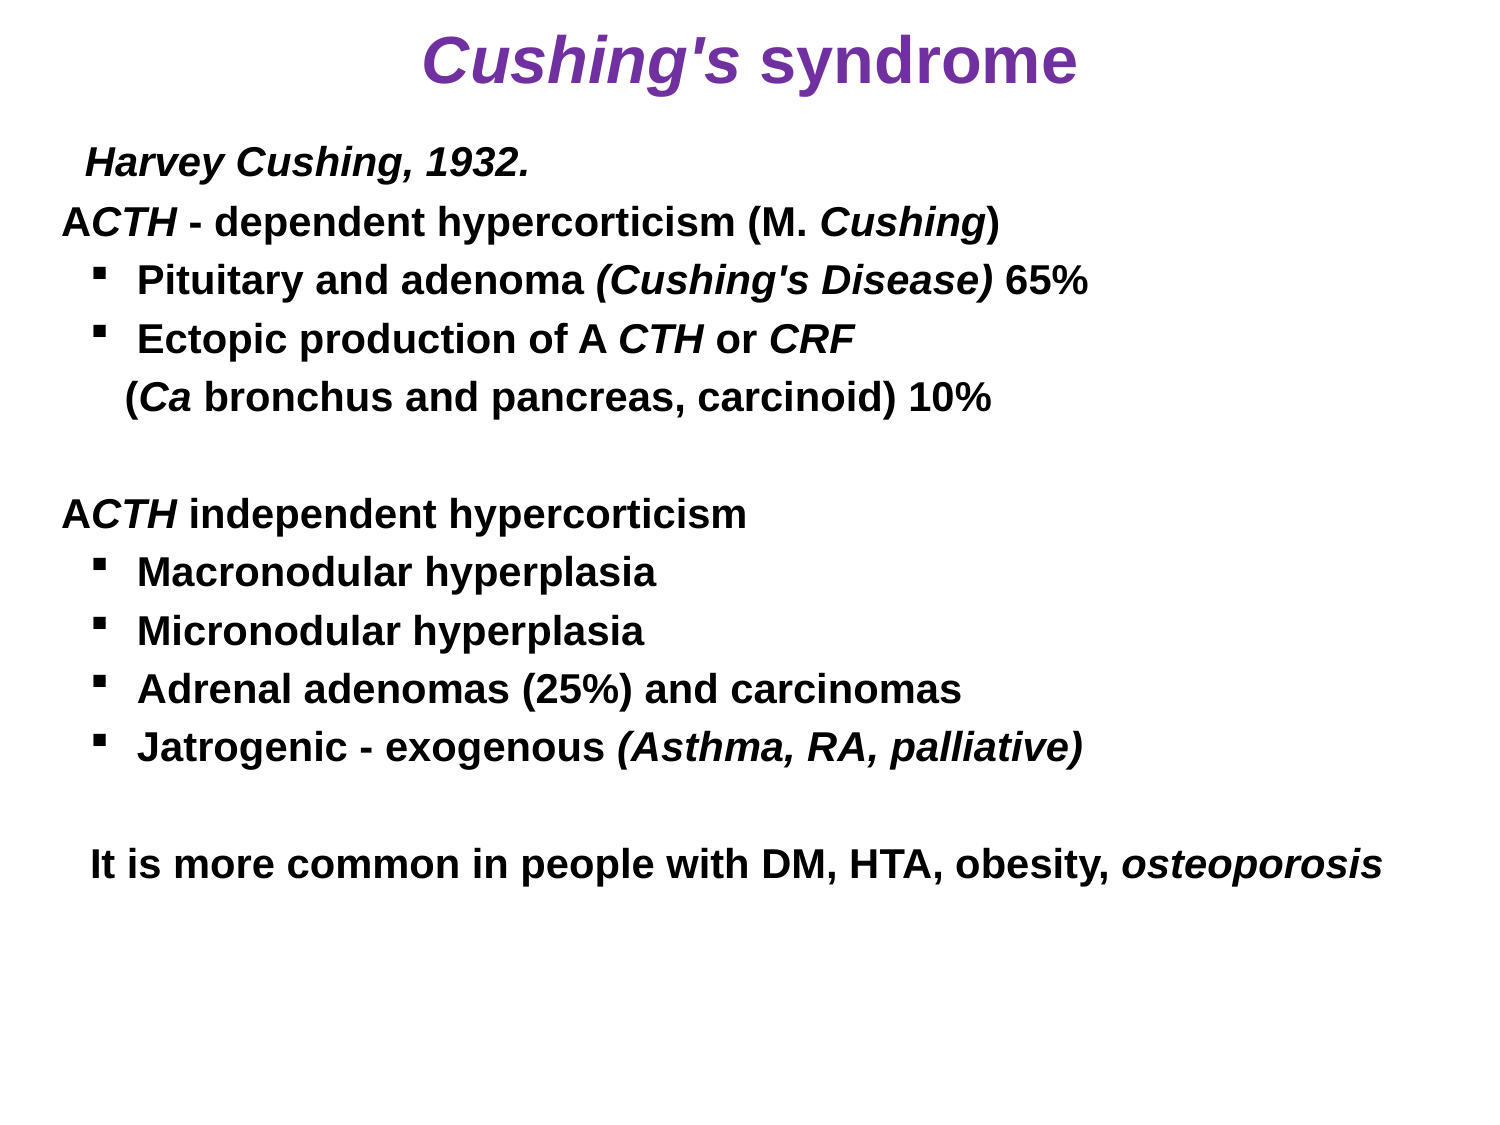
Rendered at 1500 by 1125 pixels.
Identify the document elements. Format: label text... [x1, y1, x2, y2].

title Cushing's syndrome [0, 0, 1500, 115]
list Harvey Cushing, 1932. ACTH - dependent hypercorticism (M. Cushing) Pituitary and adenoma (Cushing's Disease) 65% Ectopic production of A CTH or CRF (Ca bronchus and pancreas, carcinoid) 10% ACTH independent hypercorticism Macronodular hyperplasia Micronodular hyperplasia Adrenal adenomas (25%) and carcinomas Jatrogenic - exogenous (Asthma, RA, palliative) It is more common in people with DM, HTA, obesity, osteoporosis [0, 118, 1500, 1006]
